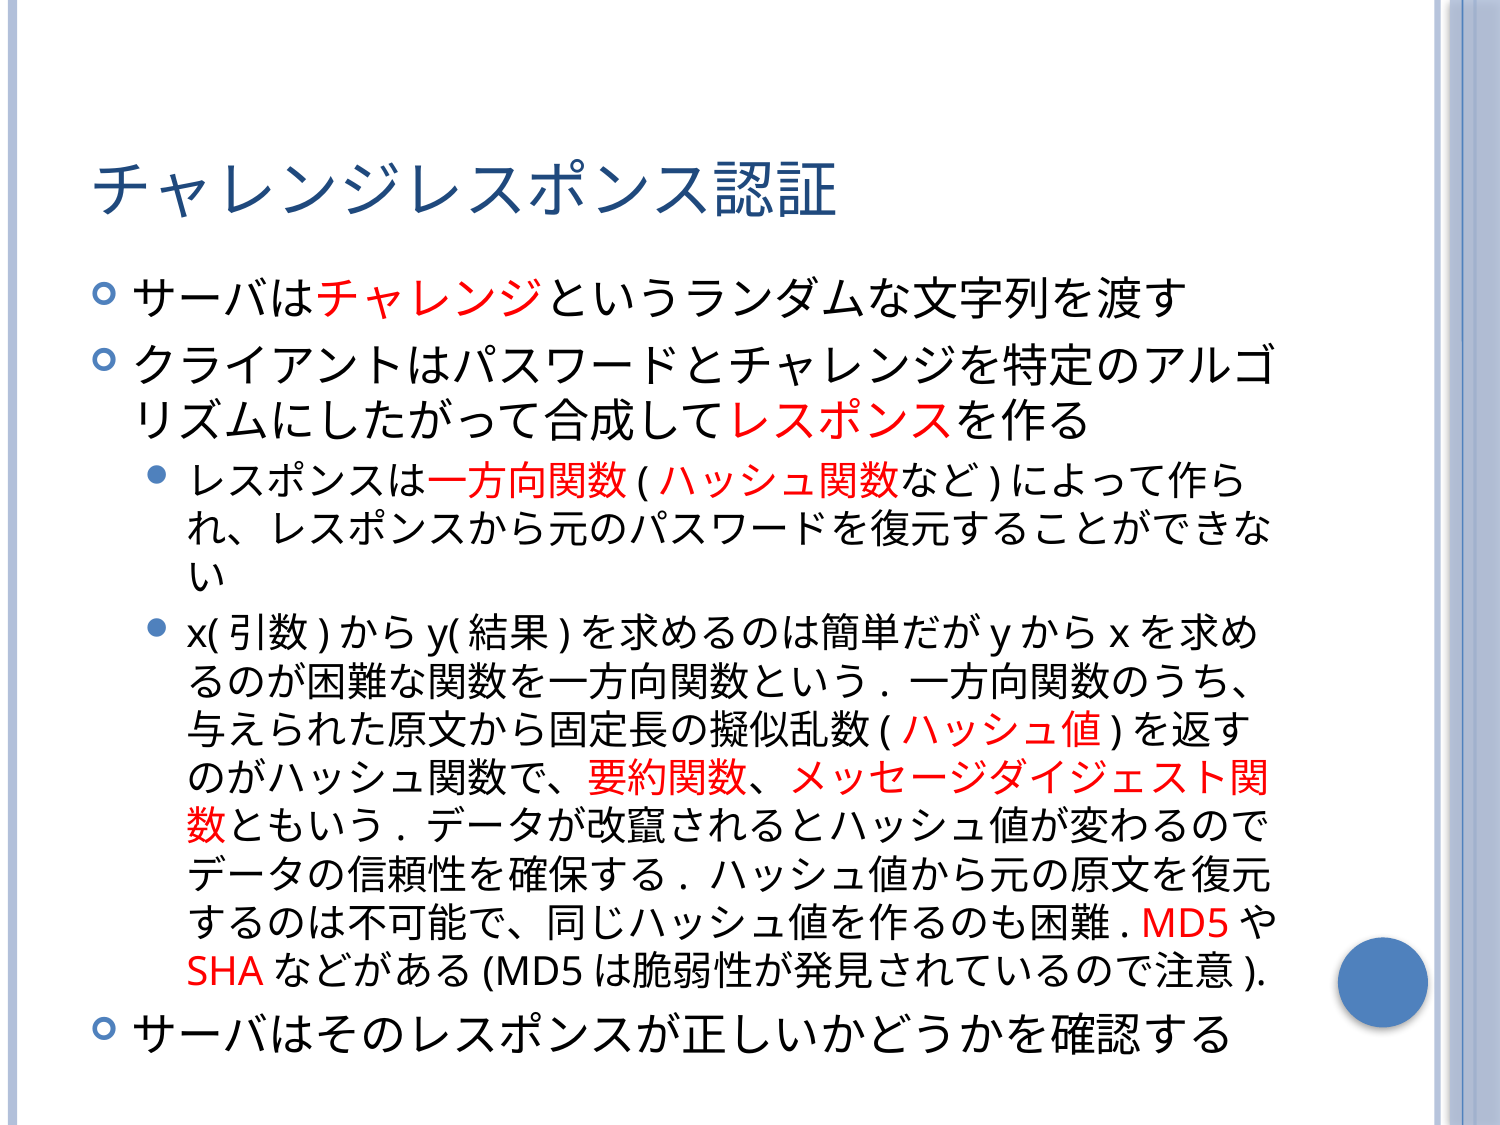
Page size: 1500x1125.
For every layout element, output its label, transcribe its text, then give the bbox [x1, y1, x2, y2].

list サーバはチャレンジというランダムな文字列を渡す クライアントはパスワードとチャレンジを特定のアルゴリズムにしたがって合成してレスポンスを作る レスポンスは一方向関数(ハッシュ関数など)によって作られ、レスポンスから元のパスワードを復元することができない x(引数)からy(結果)を求めるのは簡単だがyからxを求めるのが困難な関数を一方向関数という. 一方向関数のうち、与えられた原文から固定長の擬似乱数(ハッシュ値)を返すのがハッシュ関数で、要約関数、メッセージダイジェスト関数ともいう. データが改竄されるとハッシュ値が変わるのでデータの信頼性を確保する. ハッシュ値から元の原文を復元するのは不可能で、同じハッシュ値を作るのも困難. MD5やSHAなどがある(MD5は脆弱性が発見されているので注意). サーバはそのレスポンスが正しいかどうかを確認する [75, 262, 1300, 1125]
title チャレンジレスポンス認証 [75, 45, 1300, 233]
